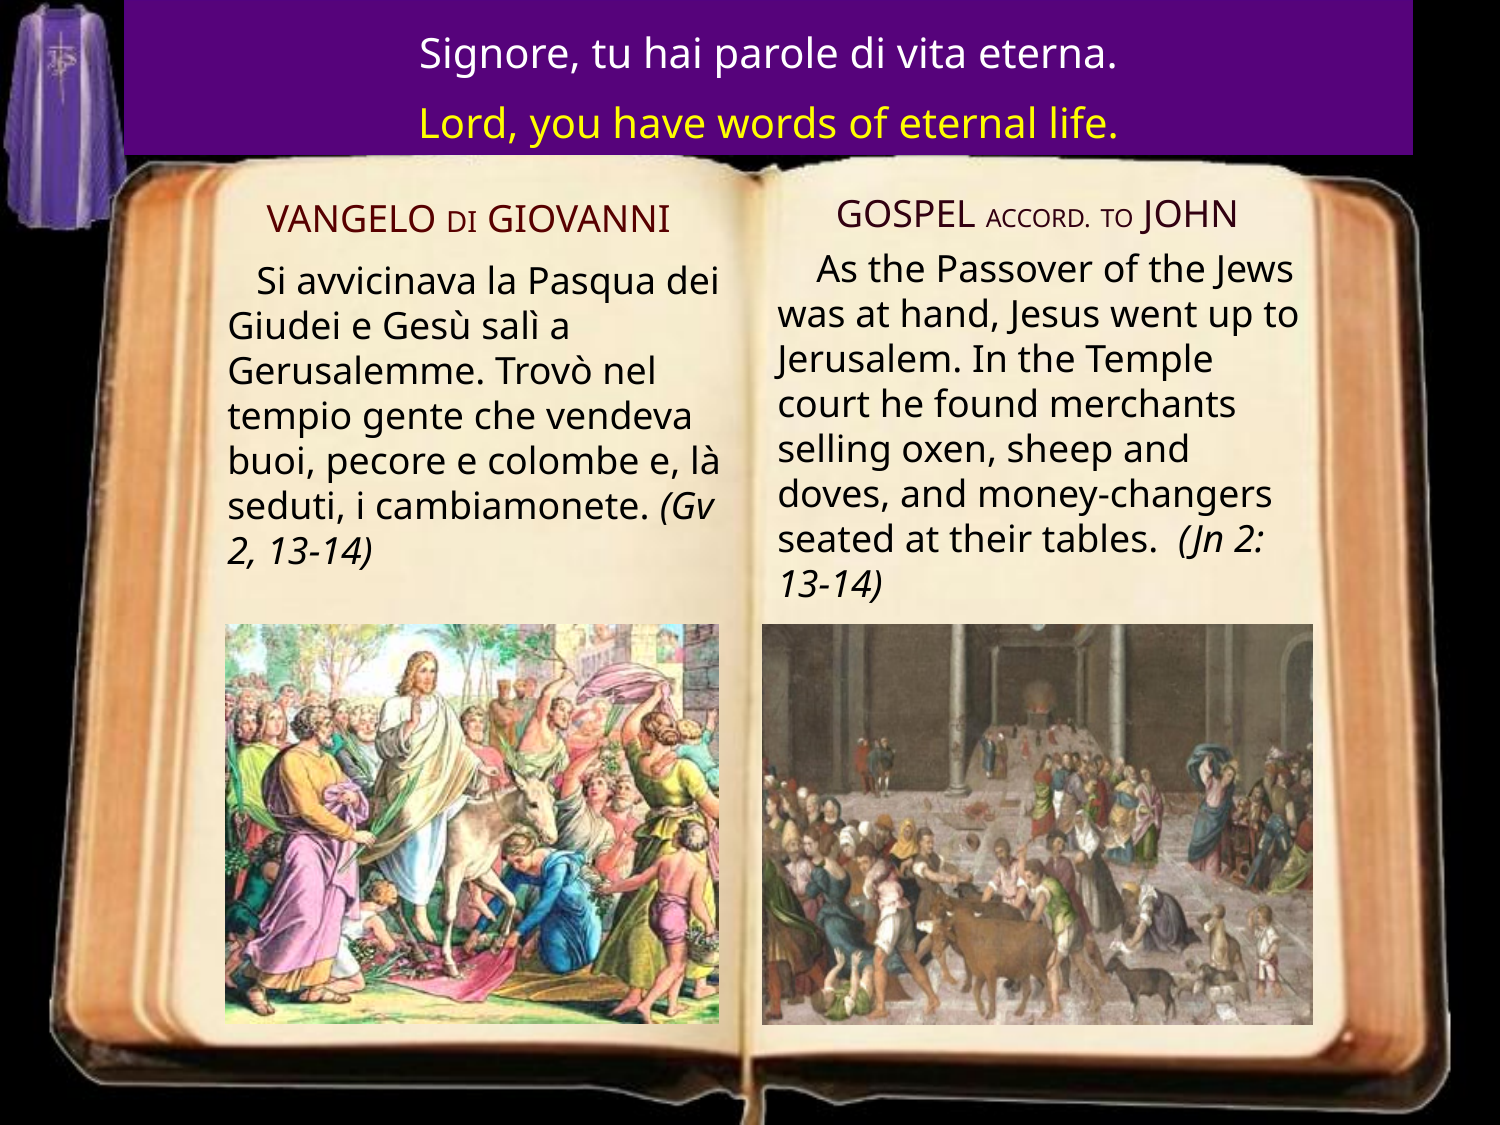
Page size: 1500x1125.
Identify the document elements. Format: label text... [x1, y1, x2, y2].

text_box Signore, tu hai parole di vita eterna. Lord, you have words of eternal life. [124, 0, 1413, 155]
picture [0, 0, 1500, 1125]
text_box VANGELO DI GIOVANNI [199, 187, 738, 248]
text_box Si avvicinava la Pasqua dei Giudei e Gesù salì a Gerusalemme. Trovò nel tempio gente che vendeva buoi, pecore e colombe e, là seduti, i cambiamonete. (Gv 2, 13-14) [212, 249, 762, 580]
text_box As the Passover of the Jews was at hand, Jesus went up to Jerusalem. In the Temple court he found merchants selling oxen, sheep and doves, and money-changers seated at their tables. (Jn 2: 13-14) [762, 237, 1325, 613]
title GOSPEL ACCORD. TO JOHN [738, 187, 1363, 238]
